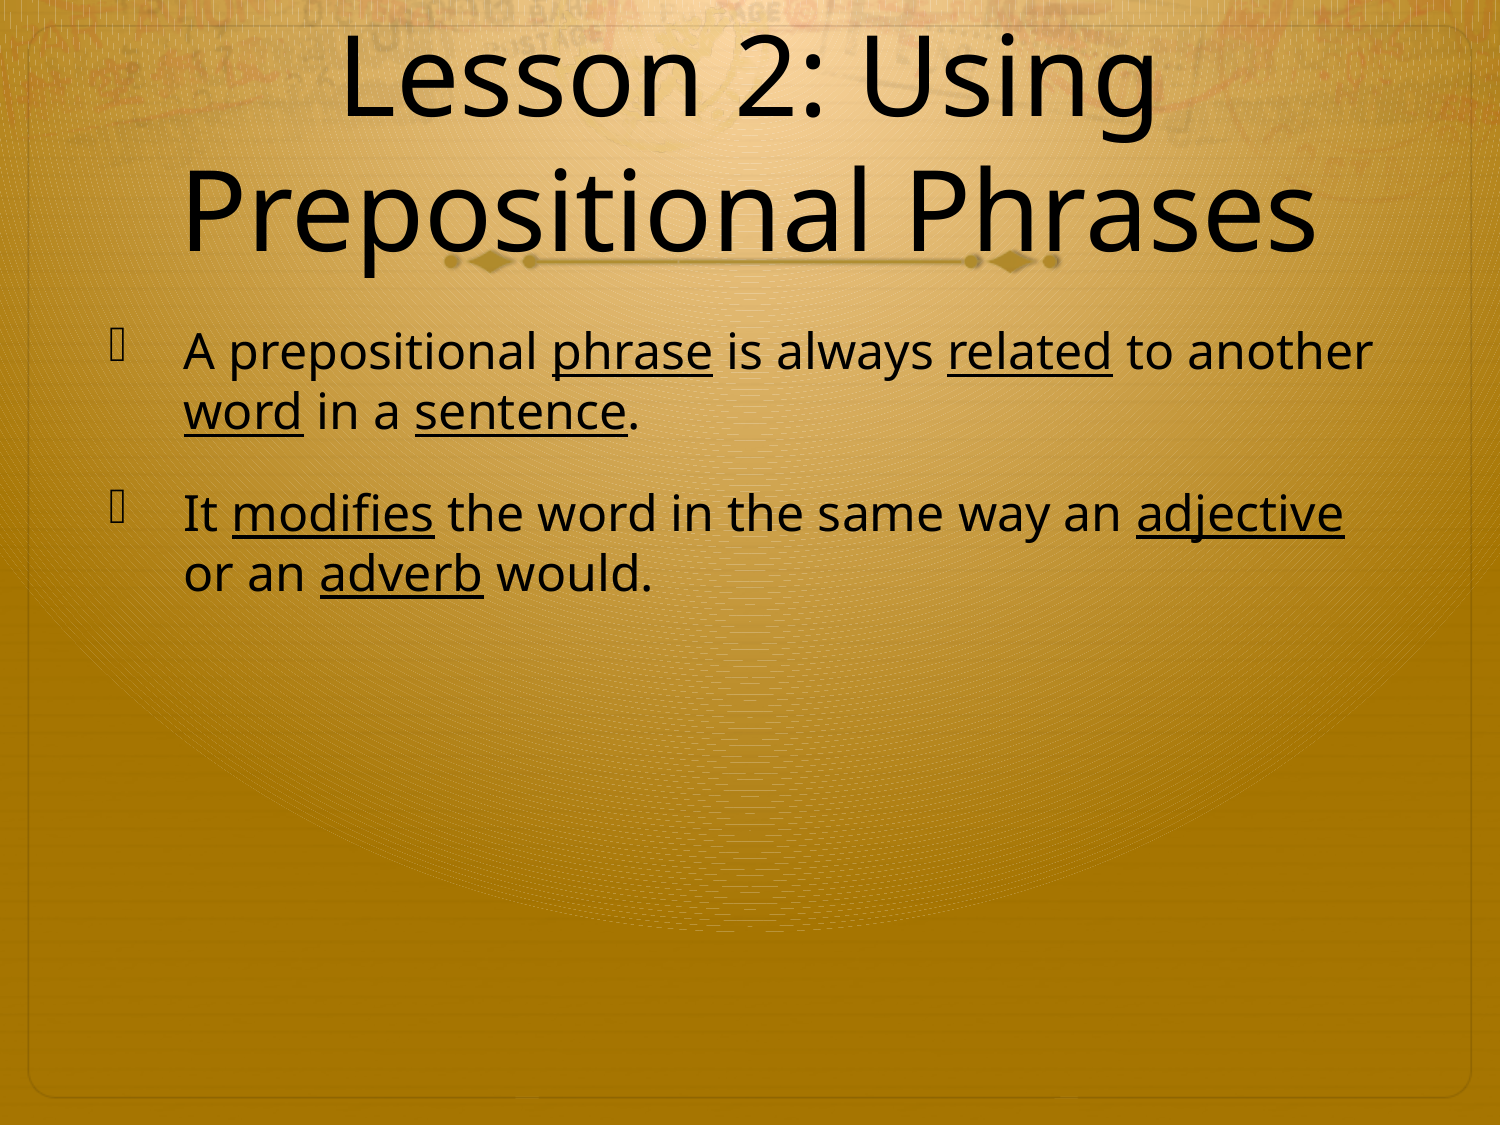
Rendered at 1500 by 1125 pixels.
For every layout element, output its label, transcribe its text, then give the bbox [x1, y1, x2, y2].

title Lesson 2: Using Prepositional Phrases [93, 45, 1407, 233]
list A prepositional phrase is always related to another word in a sentence. It modifies the word in the same way an adjective or an adverb would. [93, 312, 1407, 988]
picture [0, 0, 1500, 1125]
